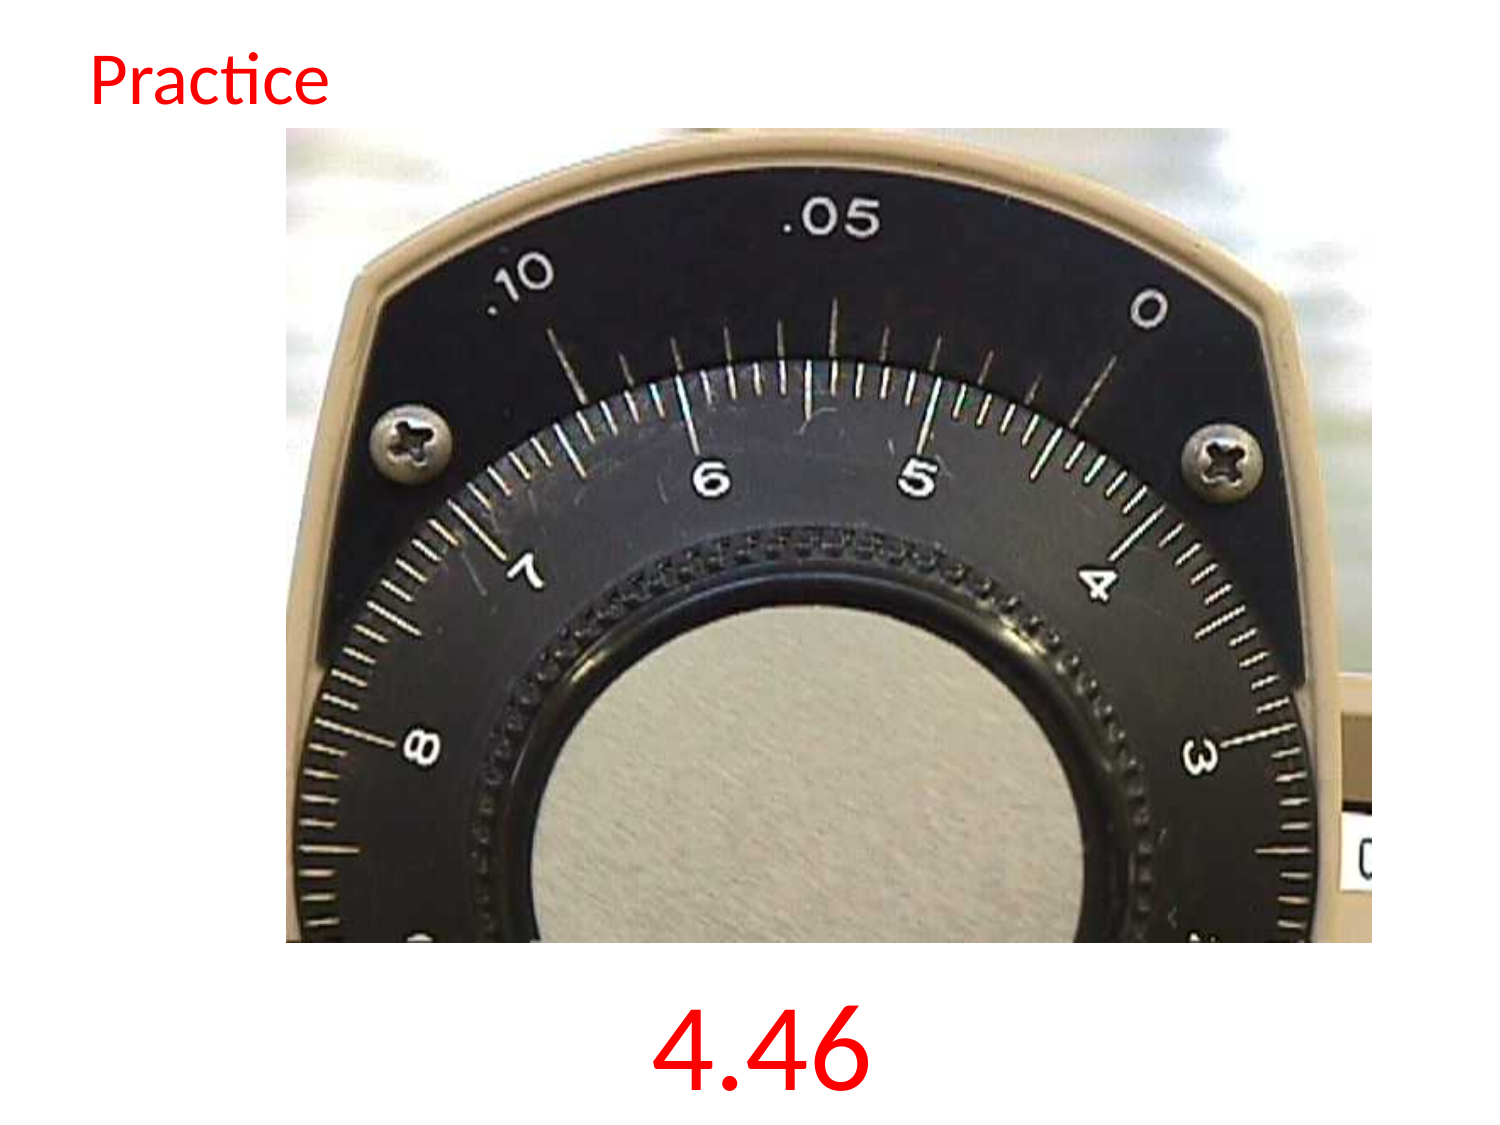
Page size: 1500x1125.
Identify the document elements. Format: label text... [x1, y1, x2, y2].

text_box Practice [74, 22, 780, 128]
picture [286, 128, 1372, 943]
text_box 4.46 [636, 958, 967, 1124]
